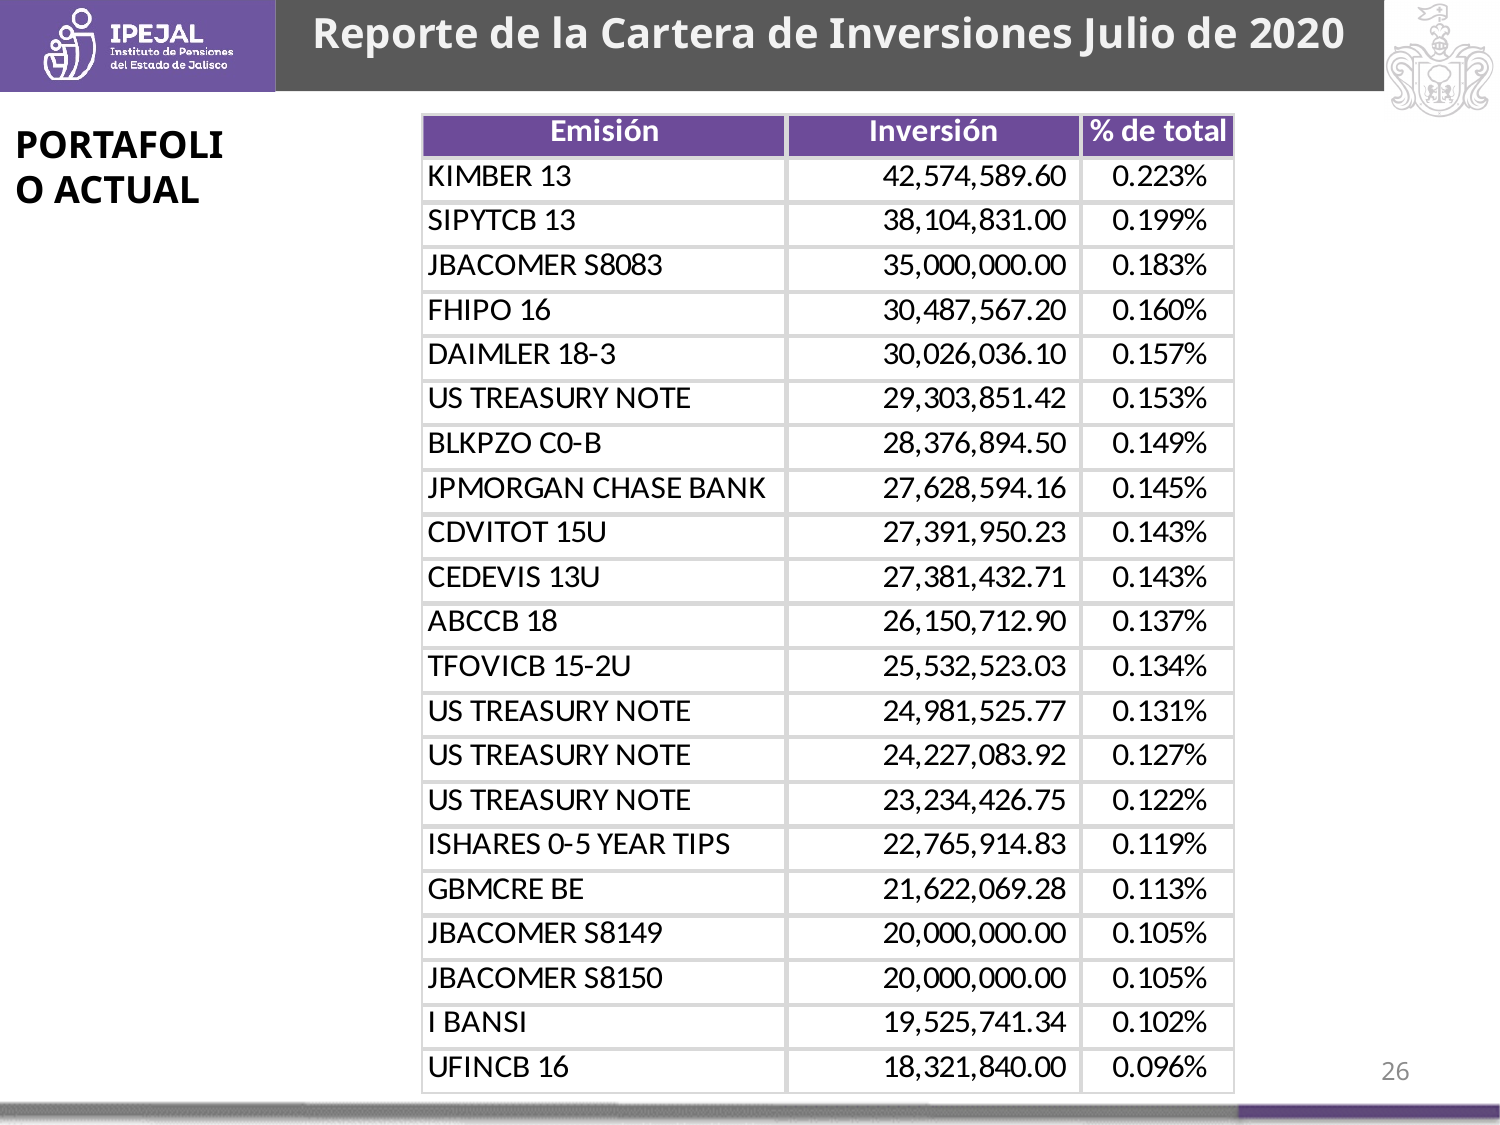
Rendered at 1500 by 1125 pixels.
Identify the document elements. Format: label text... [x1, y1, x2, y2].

picture [0, 0, 274, 92]
text_box PORTAFOLIO ACTUAL [0, 113, 254, 219]
picture [0, 113, 1500, 1125]
text_box Reporte de la Cartera de Inversiones Julio de 2020 [274, 0, 1384, 95]
slide_number 25 [1074, 1042, 1425, 1103]
